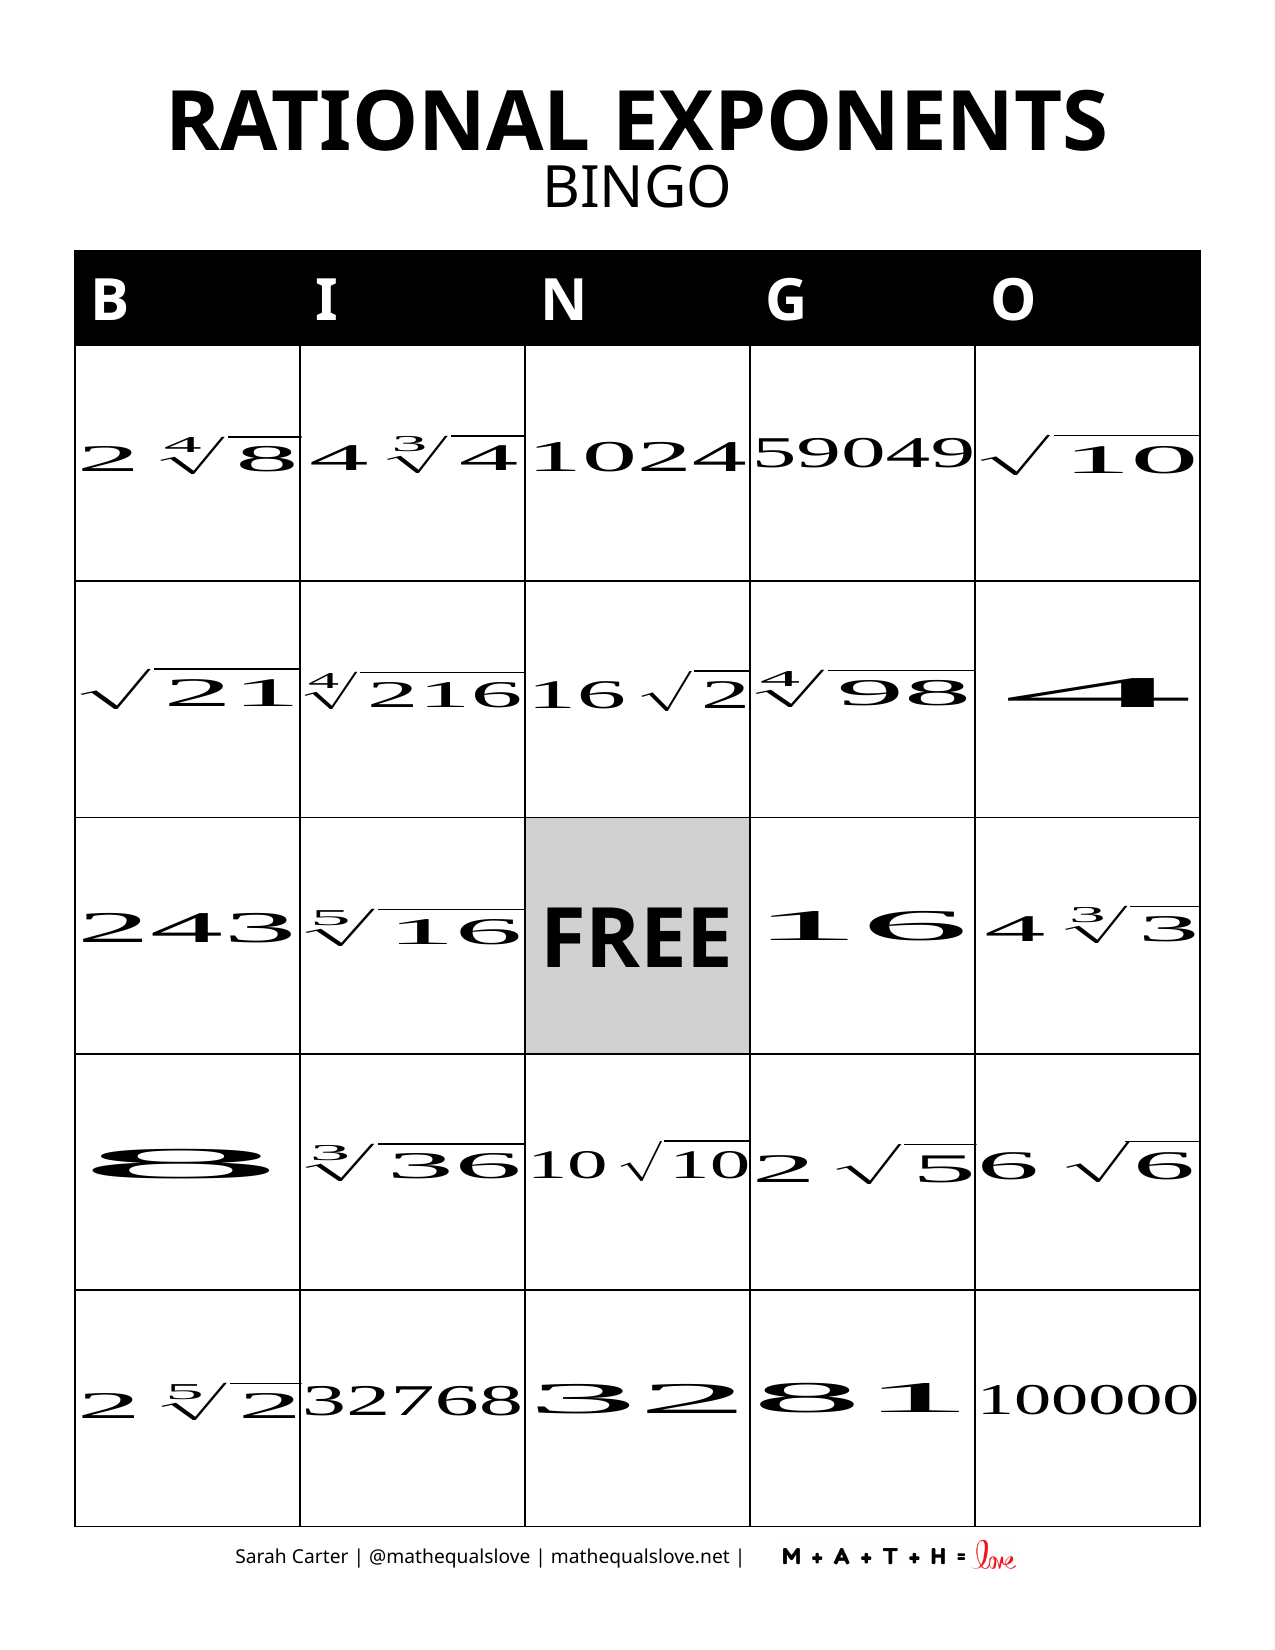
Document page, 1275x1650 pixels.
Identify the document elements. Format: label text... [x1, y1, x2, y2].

table_cell [751, 1055, 974, 1289]
table_cell [301, 346, 524, 580]
table_header I [301, 251, 524, 344]
table_cell [976, 346, 1199, 580]
table_cell [76, 1291, 299, 1526]
table_cell [76, 1055, 299, 1289]
table_cell [301, 1055, 524, 1289]
table_header G [751, 251, 974, 344]
table_cell [751, 818, 974, 1053]
table_cell [301, 818, 524, 1053]
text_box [220, 1535, 1055, 1576]
table_header O [976, 251, 1199, 344]
table_cell FREE [526, 818, 749, 1053]
table_cell [751, 1291, 974, 1526]
table_cell [976, 1055, 1199, 1289]
text_box RATIONAL EXPONENTS [74, 59, 1200, 175]
table_cell [526, 1291, 749, 1526]
table_cell [751, 346, 974, 580]
table_cell [976, 818, 1199, 1053]
table_cell [301, 582, 524, 817]
table_cell [526, 582, 749, 817]
table_cell [976, 582, 1199, 817]
table_cell [76, 346, 299, 580]
table_cell [76, 582, 299, 817]
text_box BINGO [74, 175, 1200, 226]
table_cell [76, 818, 299, 1053]
table_cell [301, 1291, 524, 1526]
table_cell [526, 1055, 749, 1289]
table_header B [76, 251, 299, 344]
table_cell [526, 346, 749, 580]
table_cell [751, 582, 974, 817]
table_cell [976, 1291, 1199, 1526]
table_header N [526, 251, 749, 344]
